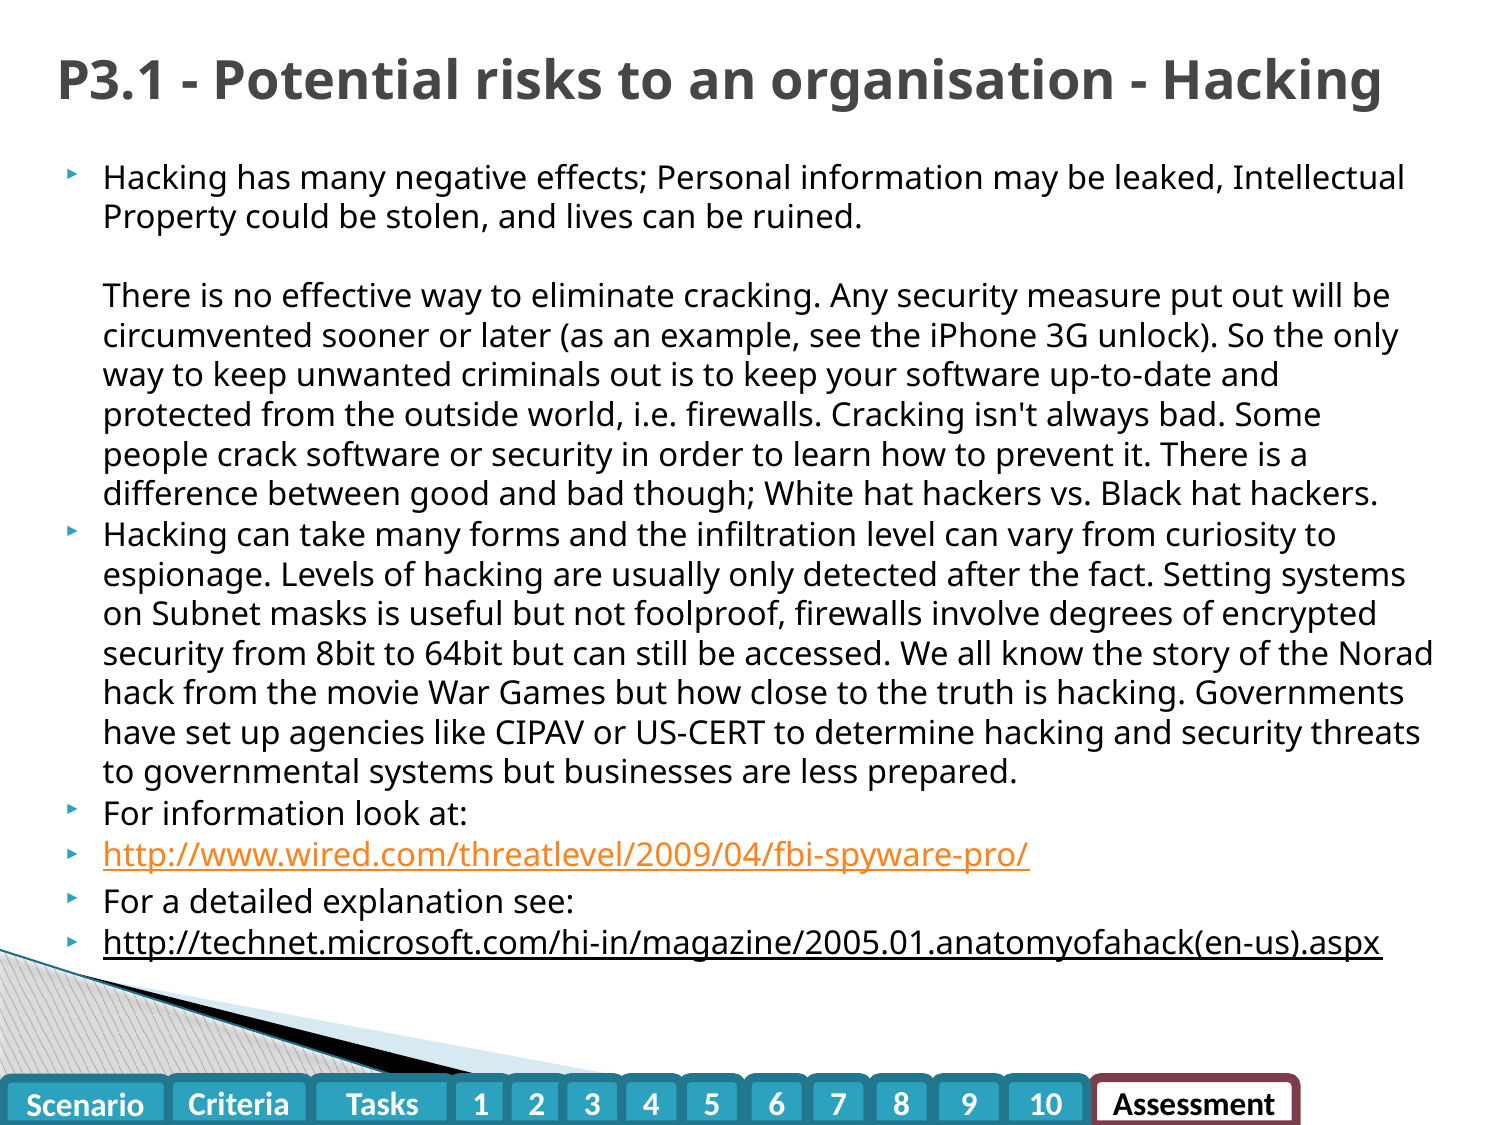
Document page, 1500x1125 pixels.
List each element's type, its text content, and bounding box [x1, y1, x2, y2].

list Hacking has many negative effects; Personal information may be leaked, Intellectual Property could be stolen, and lives can be ruined. There is no effective way to eliminate cracking. Any security measure put out will be circumvented sooner or later (as an example, see the iPhone 3G unlock). So the only way to keep unwanted criminals out is to keep your software up-to-date and protected from the outside world, i.e. firewalls. Cracking isn't always bad. Some people crack software or security in order to learn how to prevent it. There is a difference between good and bad though; White hat hackers vs. Black hat hackers. Hacking can take many forms and the infiltration level can vary from curiosity to espionage. Levels of hacking are usually only detected after the fact. Setting systems on Subnet masks is useful but not foolproof, firewalls involve degrees of encrypted security from 8bit to 64bit but can still be accessed. We all know the story of the Norad hack from the movie War Games but how close to the truth is hacking. Governments have set up agencies like CIPAV or US-CERT to determine hacking and security threats to governmental systems but businesses are less prepared. For information look at: http://www.wired.com/threatlevel/2009/04/fbi-spyware-pro/ For a detailed explanation see: http://technet.microsoft.com/hi-in/magazine/2005.01.anatomyofahack(en-us).aspx [35, 149, 1454, 1067]
title P3.1 - Potential risks to an organisation - Hacking [41, 30, 1471, 126]
